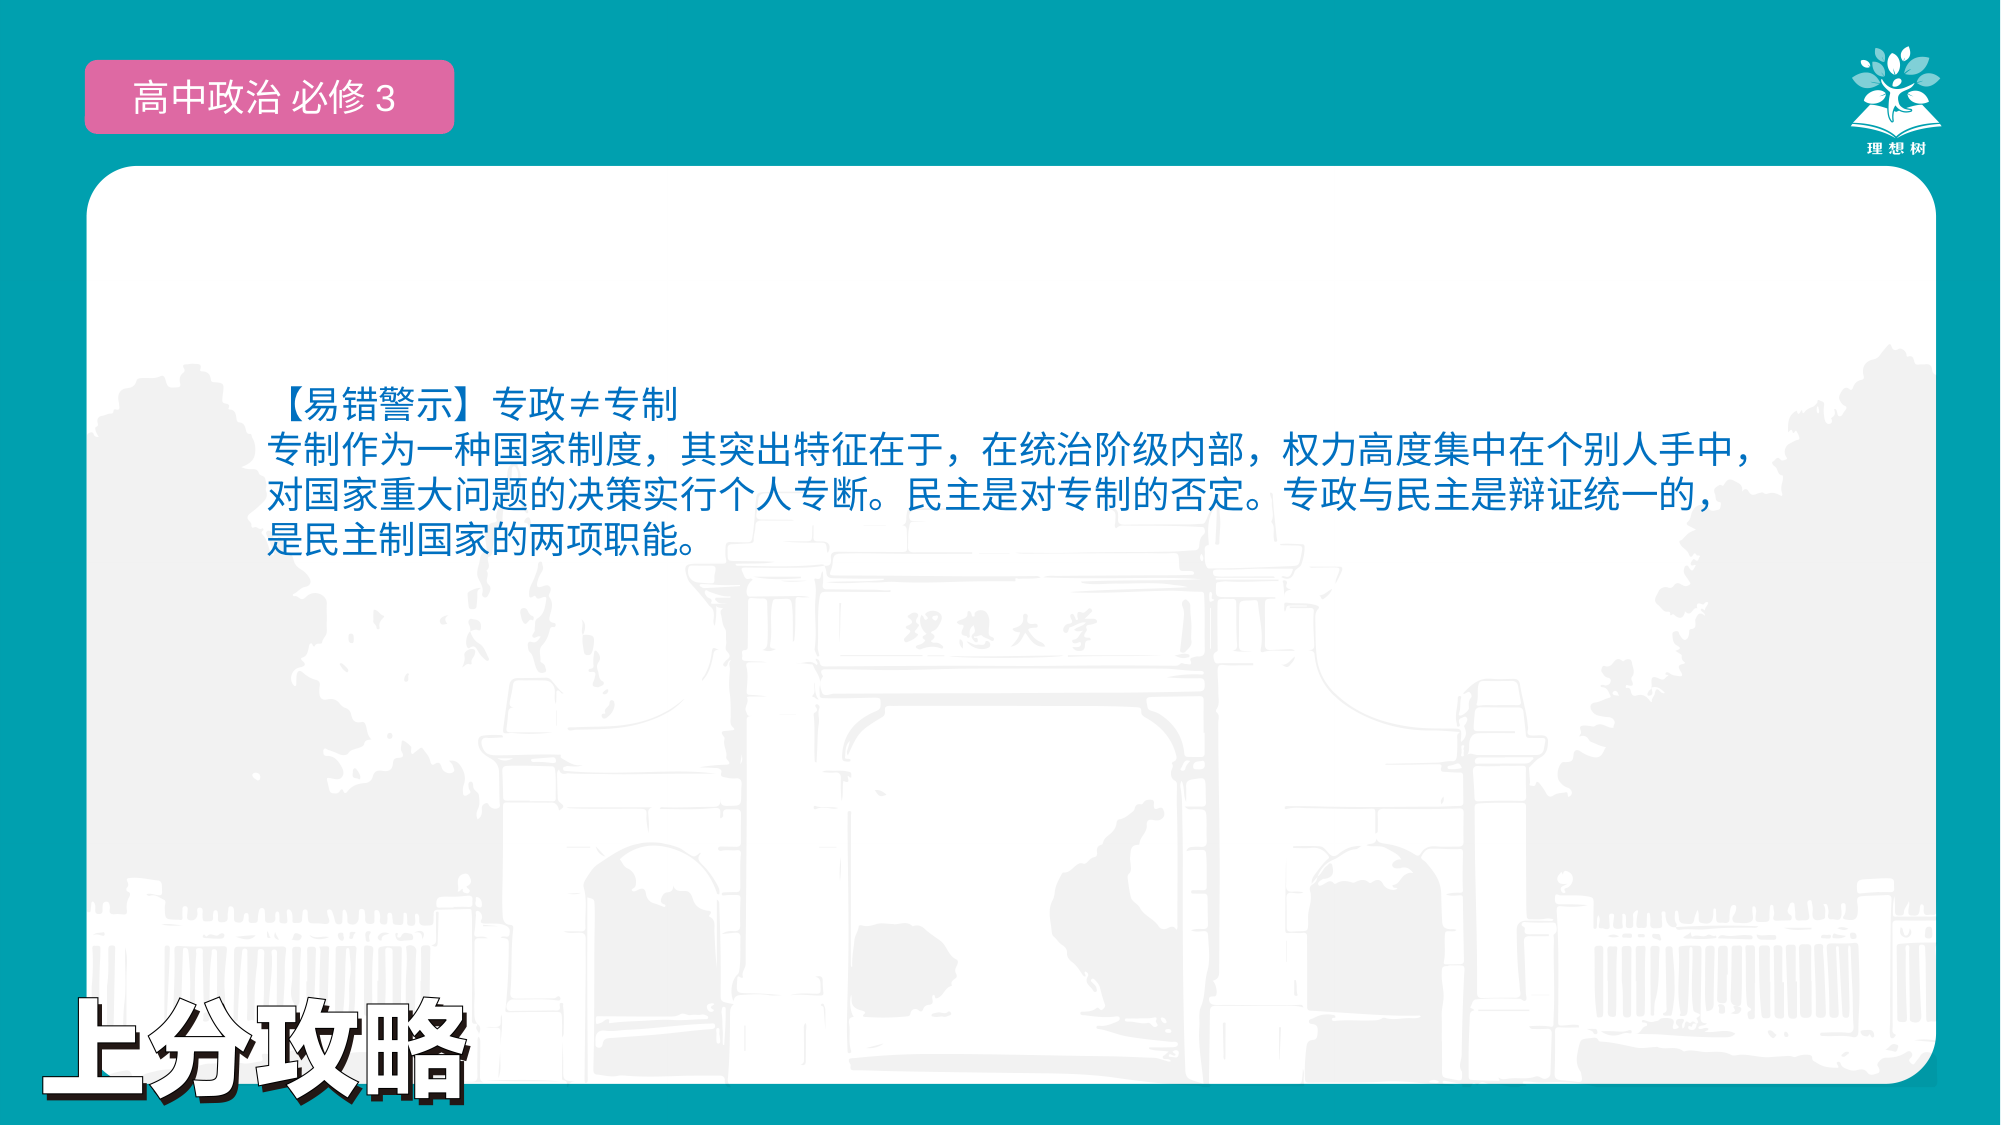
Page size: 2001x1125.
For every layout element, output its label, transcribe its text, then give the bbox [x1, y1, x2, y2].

text_box 【易错警示】专政≠专制 专制作为一种国家制度，其突出特征在于，在统治阶级内部，权力高度集中在个别人手中，对国家重大问题的决策实行个人专断。民主是对专制的否定。专政与民主是辩证统一的，是民主制国家的两项职能。 [251, 373, 1749, 568]
picture [0, 0, 2001, 1125]
text_box 高中政治 必修3 [83, 58, 456, 135]
